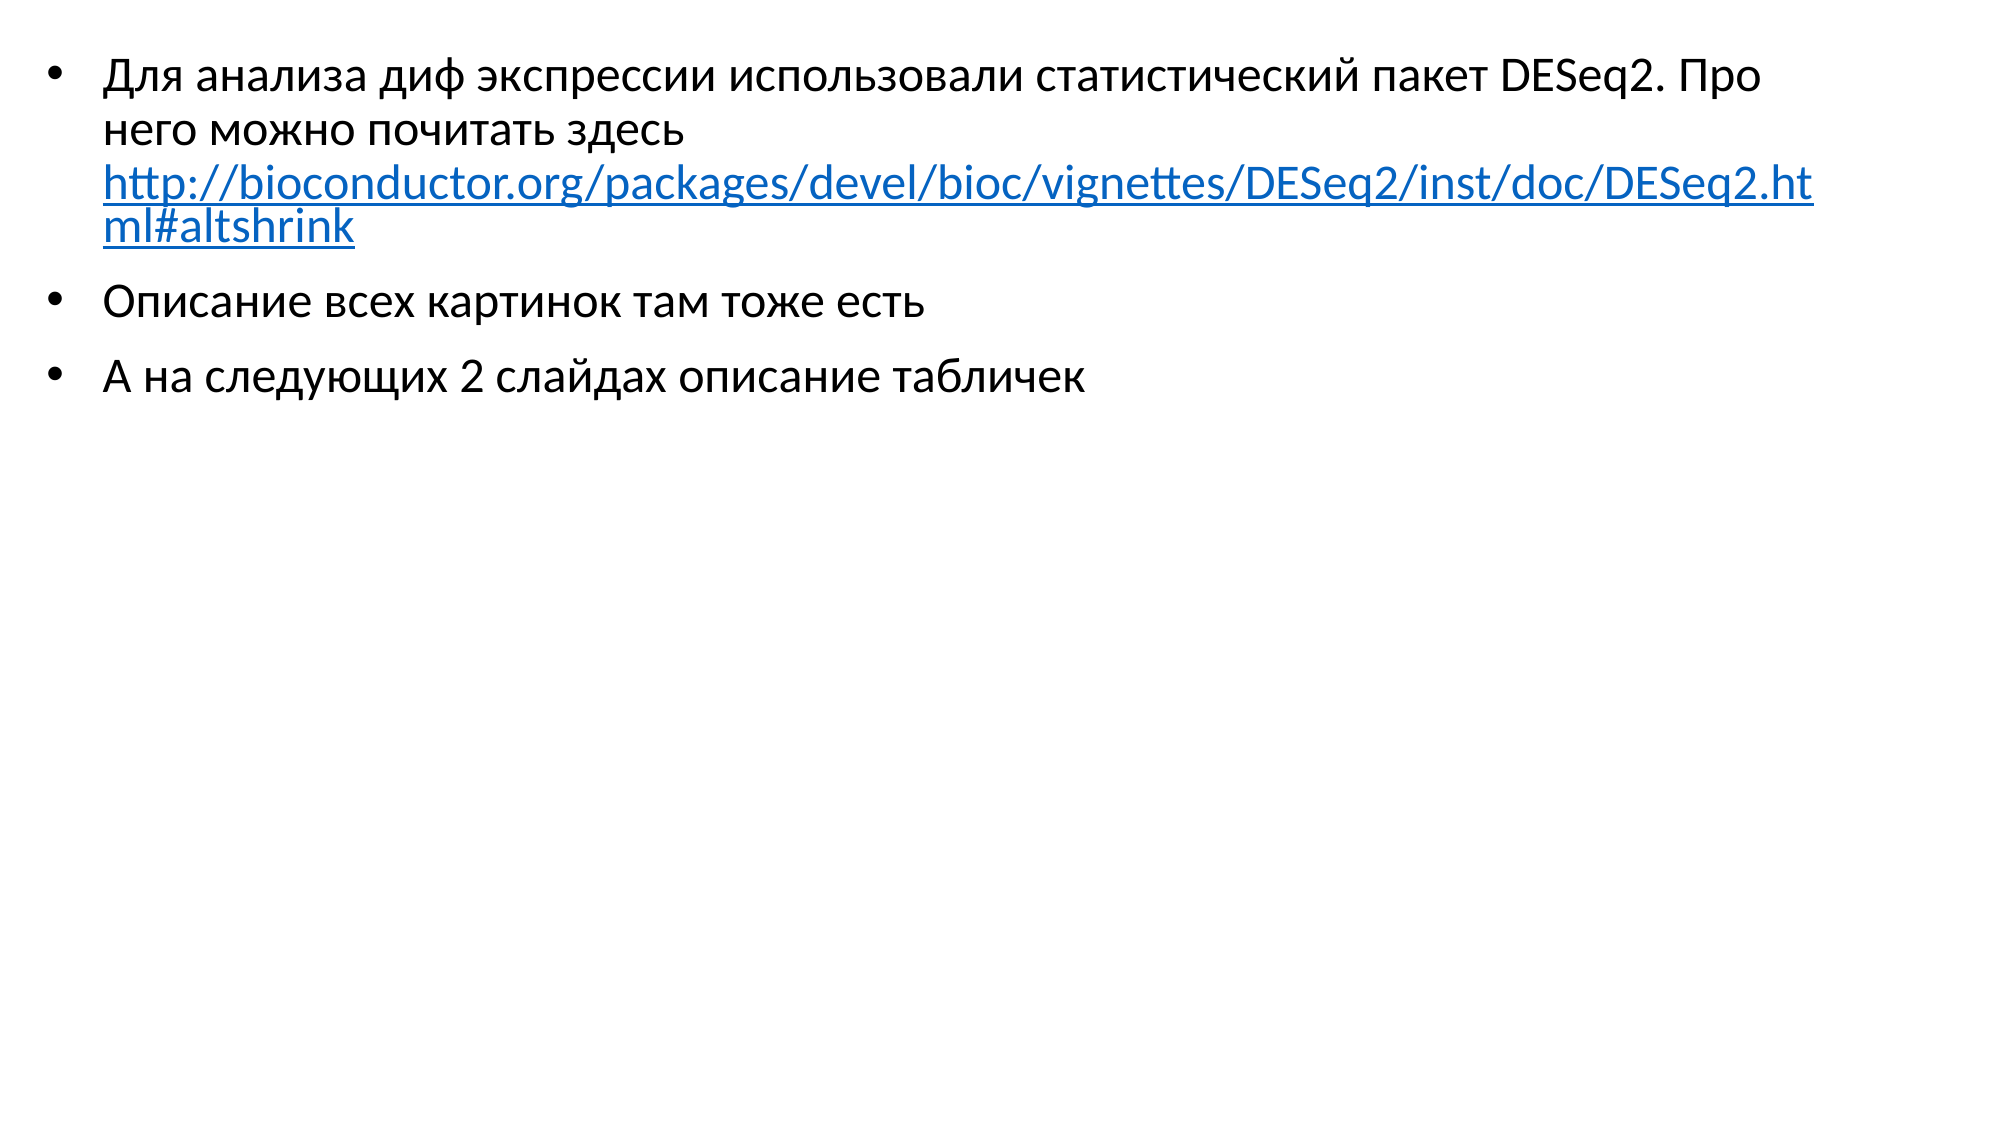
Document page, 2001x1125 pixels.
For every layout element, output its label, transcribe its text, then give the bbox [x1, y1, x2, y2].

subtitle Для анализа диф экcпрессии использовали статистический пакет DESeq2. Про него можно почитать здесь http://bioconductor.org/packages/devel/bioc/vignettes/DESeq2/inst/doc/DESeq2.html#altshrink Описание всех картинок там тоже есть А на следующих 2 слайдах описание табличек [31, 40, 1843, 782]
